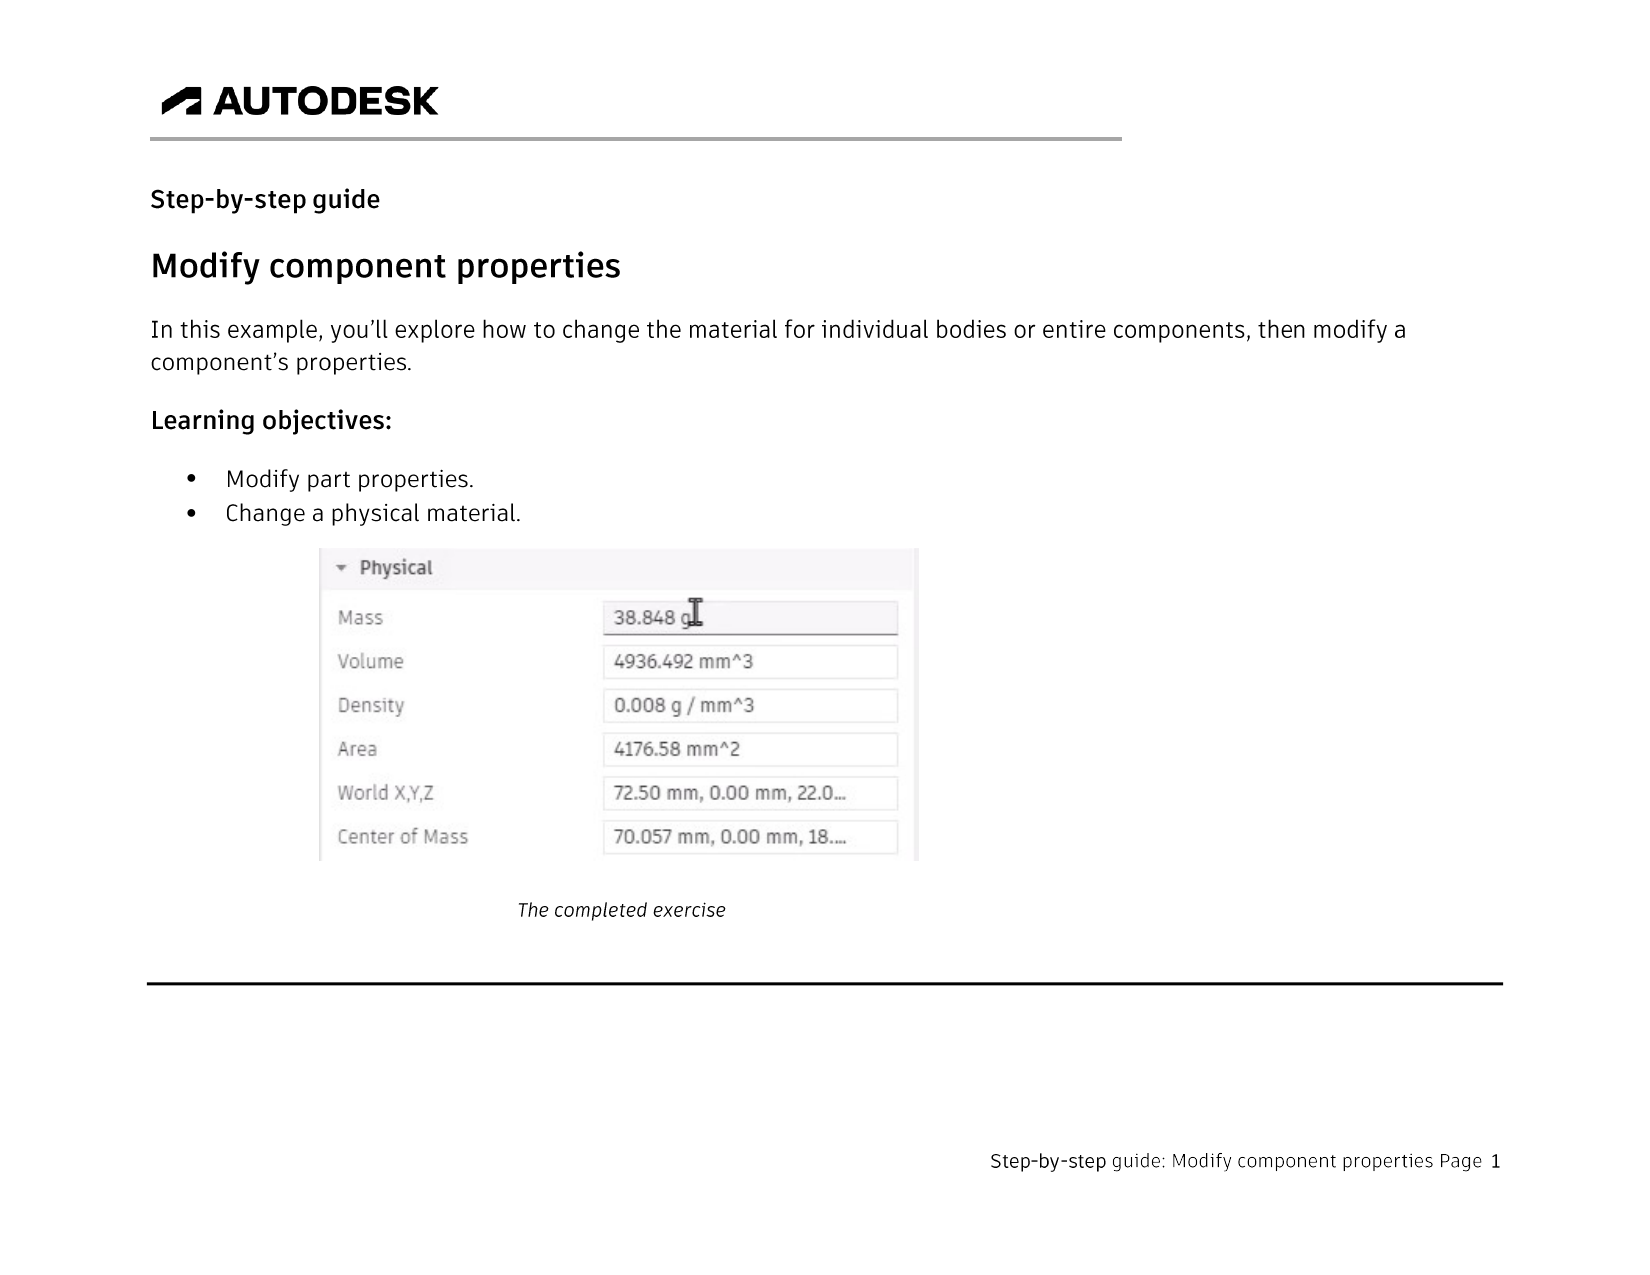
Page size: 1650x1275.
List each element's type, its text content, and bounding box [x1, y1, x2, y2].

picture [149, 241, 640, 289]
picture [149, 402, 404, 438]
picture [318, 548, 919, 861]
picture [160, 85, 439, 116]
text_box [149, 181, 394, 217]
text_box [149, 312, 1424, 378]
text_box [989, 1147, 1509, 1175]
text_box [224, 462, 528, 530]
text_box [146, 982, 1504, 986]
text_box   [185, 454, 201, 526]
picture [517, 896, 735, 924]
